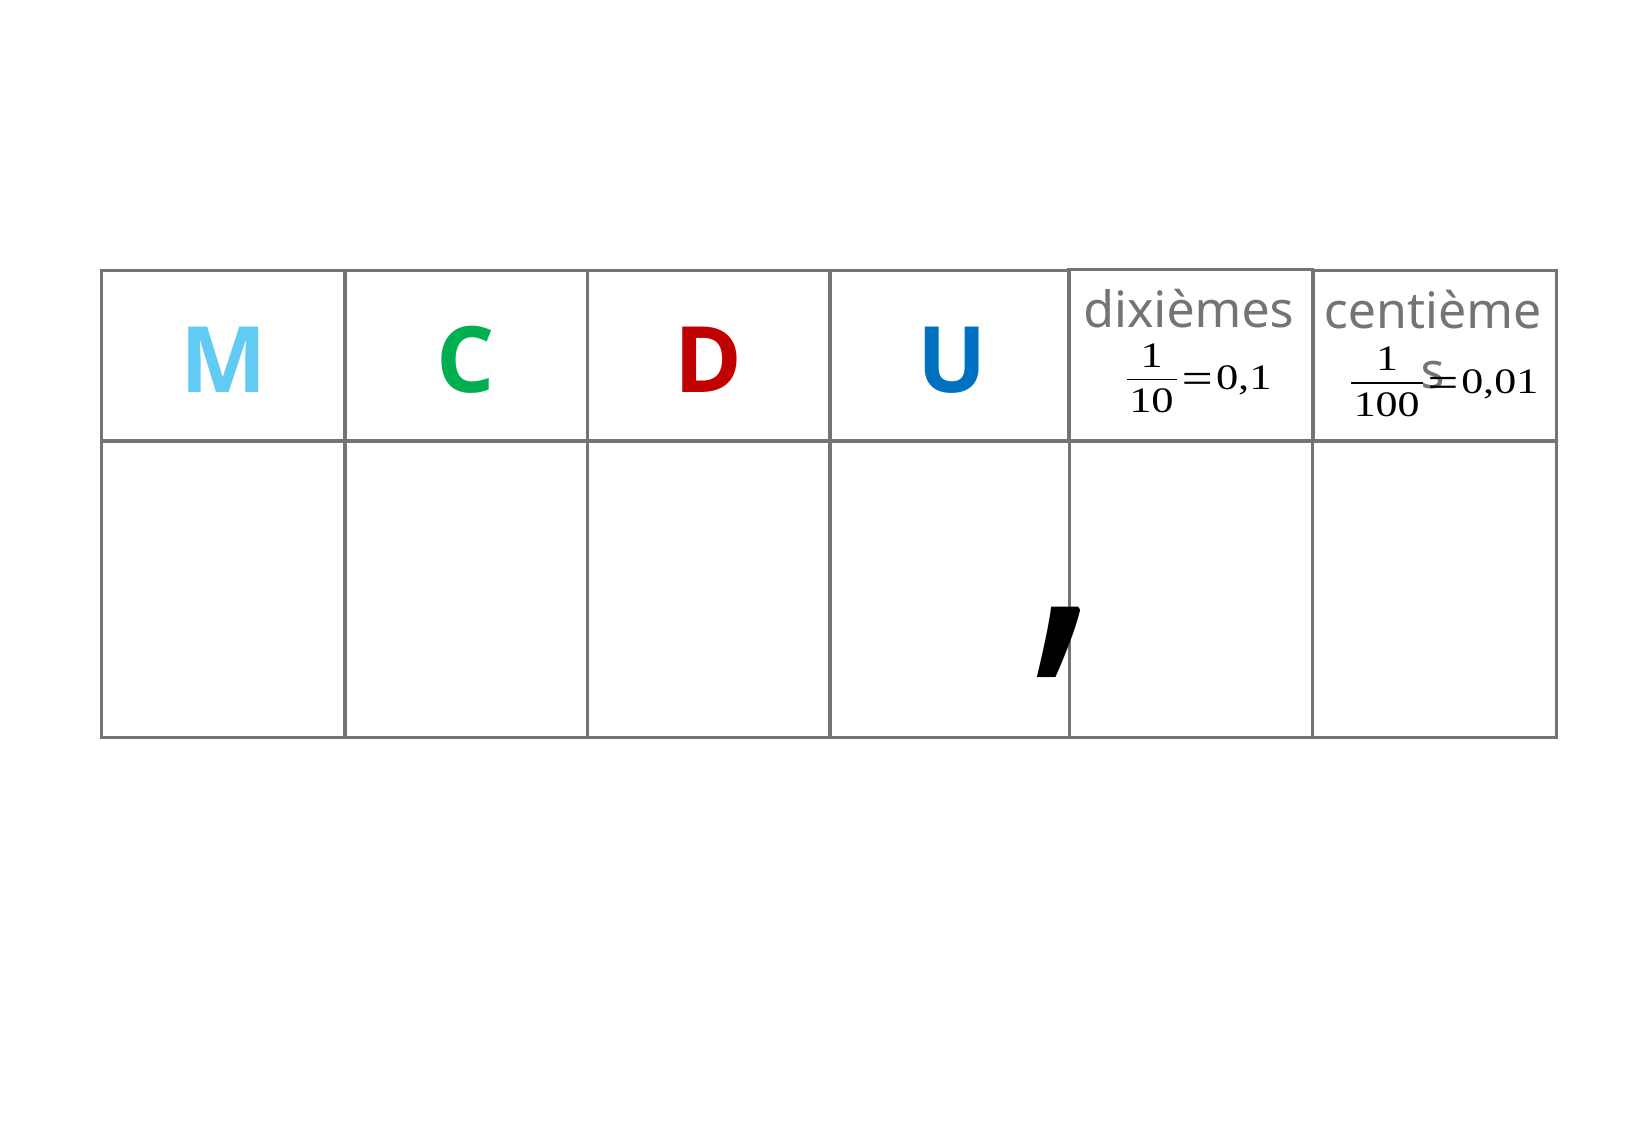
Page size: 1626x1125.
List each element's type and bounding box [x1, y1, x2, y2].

text_box [100, 269, 1558, 738]
